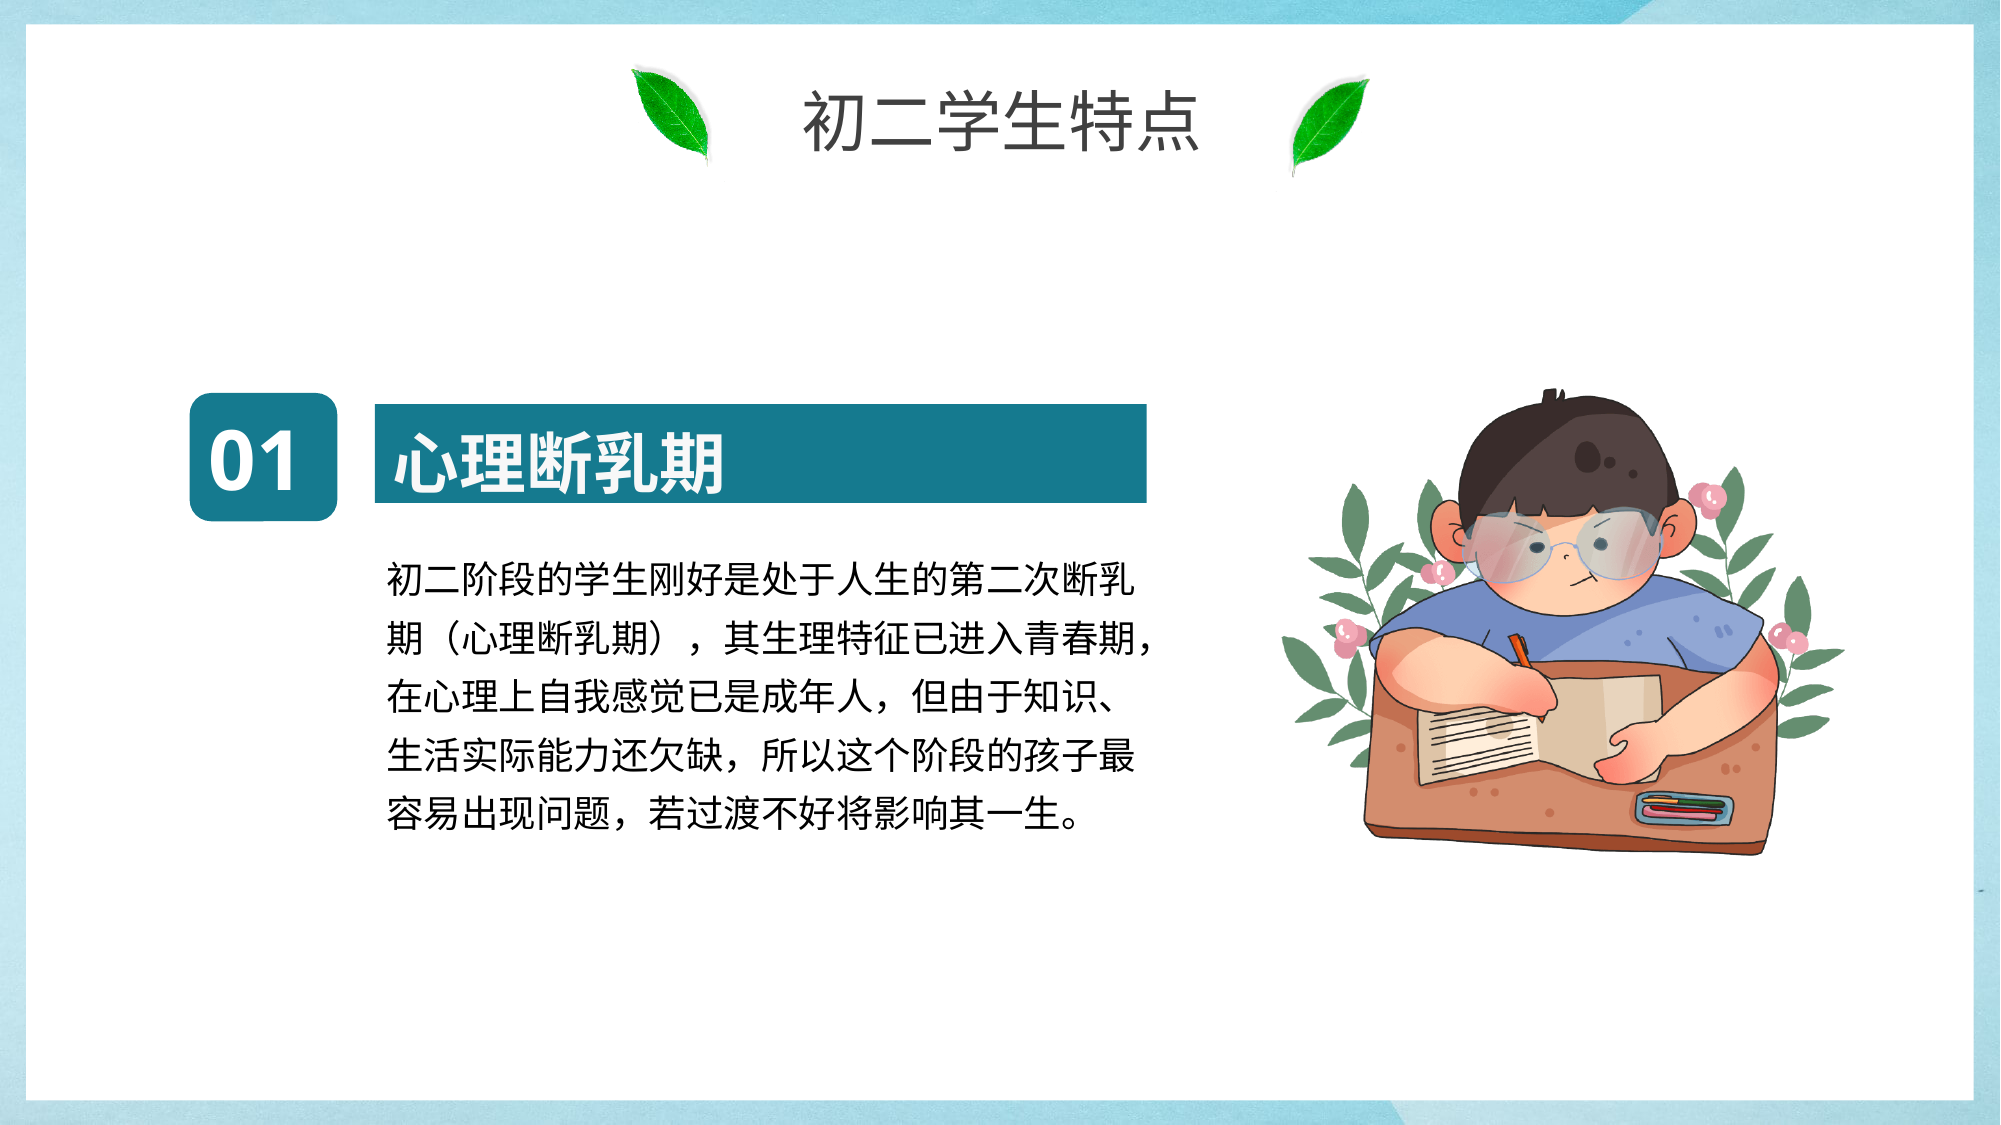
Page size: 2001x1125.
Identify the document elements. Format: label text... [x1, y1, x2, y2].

text_box [189, 392, 338, 522]
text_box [374, 404, 1147, 511]
text_box 初二阶段的学生刚好是处于人生的第二次断乳期（心理断乳期），其生理特征已进入青春期，在心理上自我感觉已是成年人，但由于知识、生活实际能力还欠缺，所以这个阶段的孩子最容易出现问题，若过渡不好将影响其一生。 [374, 537, 1150, 841]
picture [0, 0, 2000, 1125]
text_box 01 [208, 431, 305, 483]
